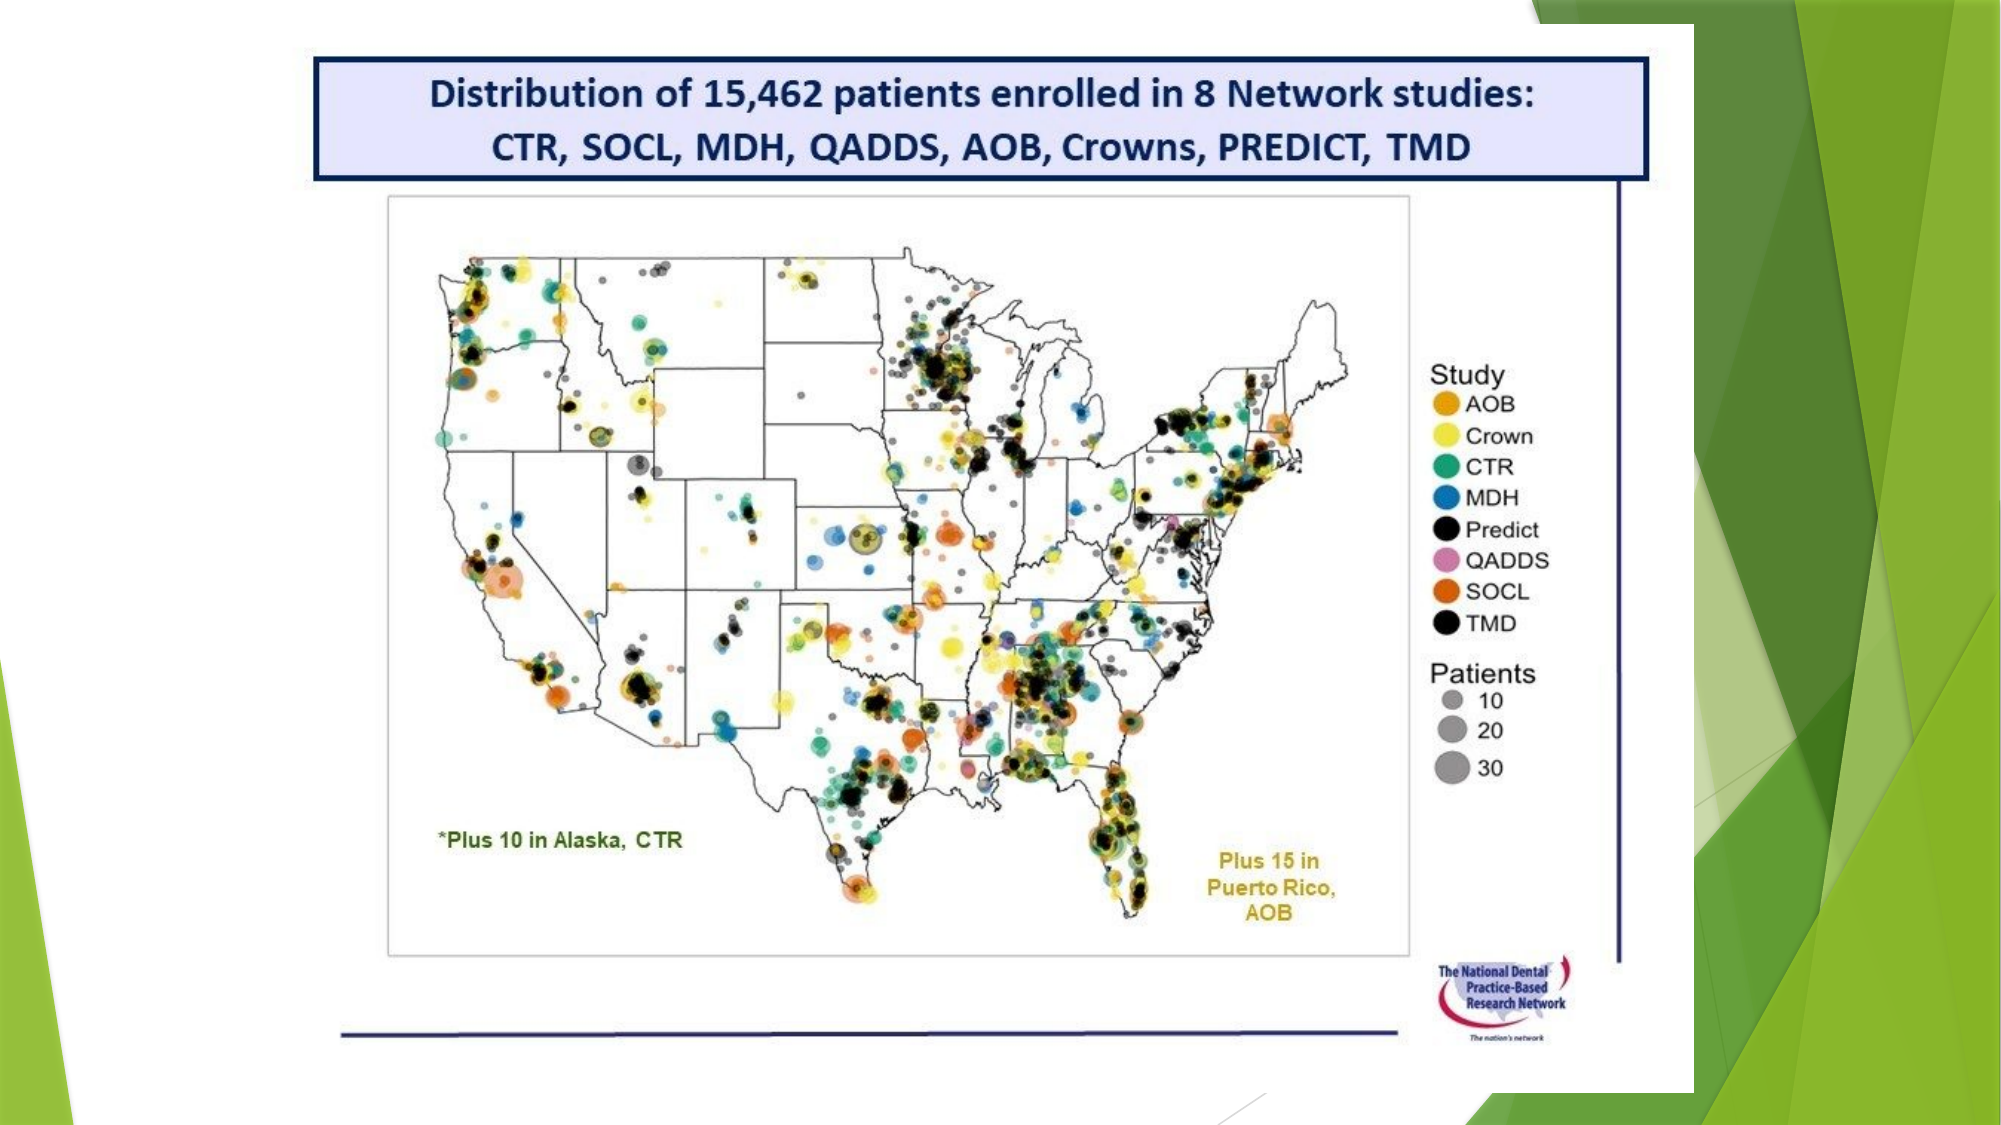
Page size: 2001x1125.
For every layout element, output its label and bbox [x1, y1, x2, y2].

picture [268, 23, 1695, 1093]
